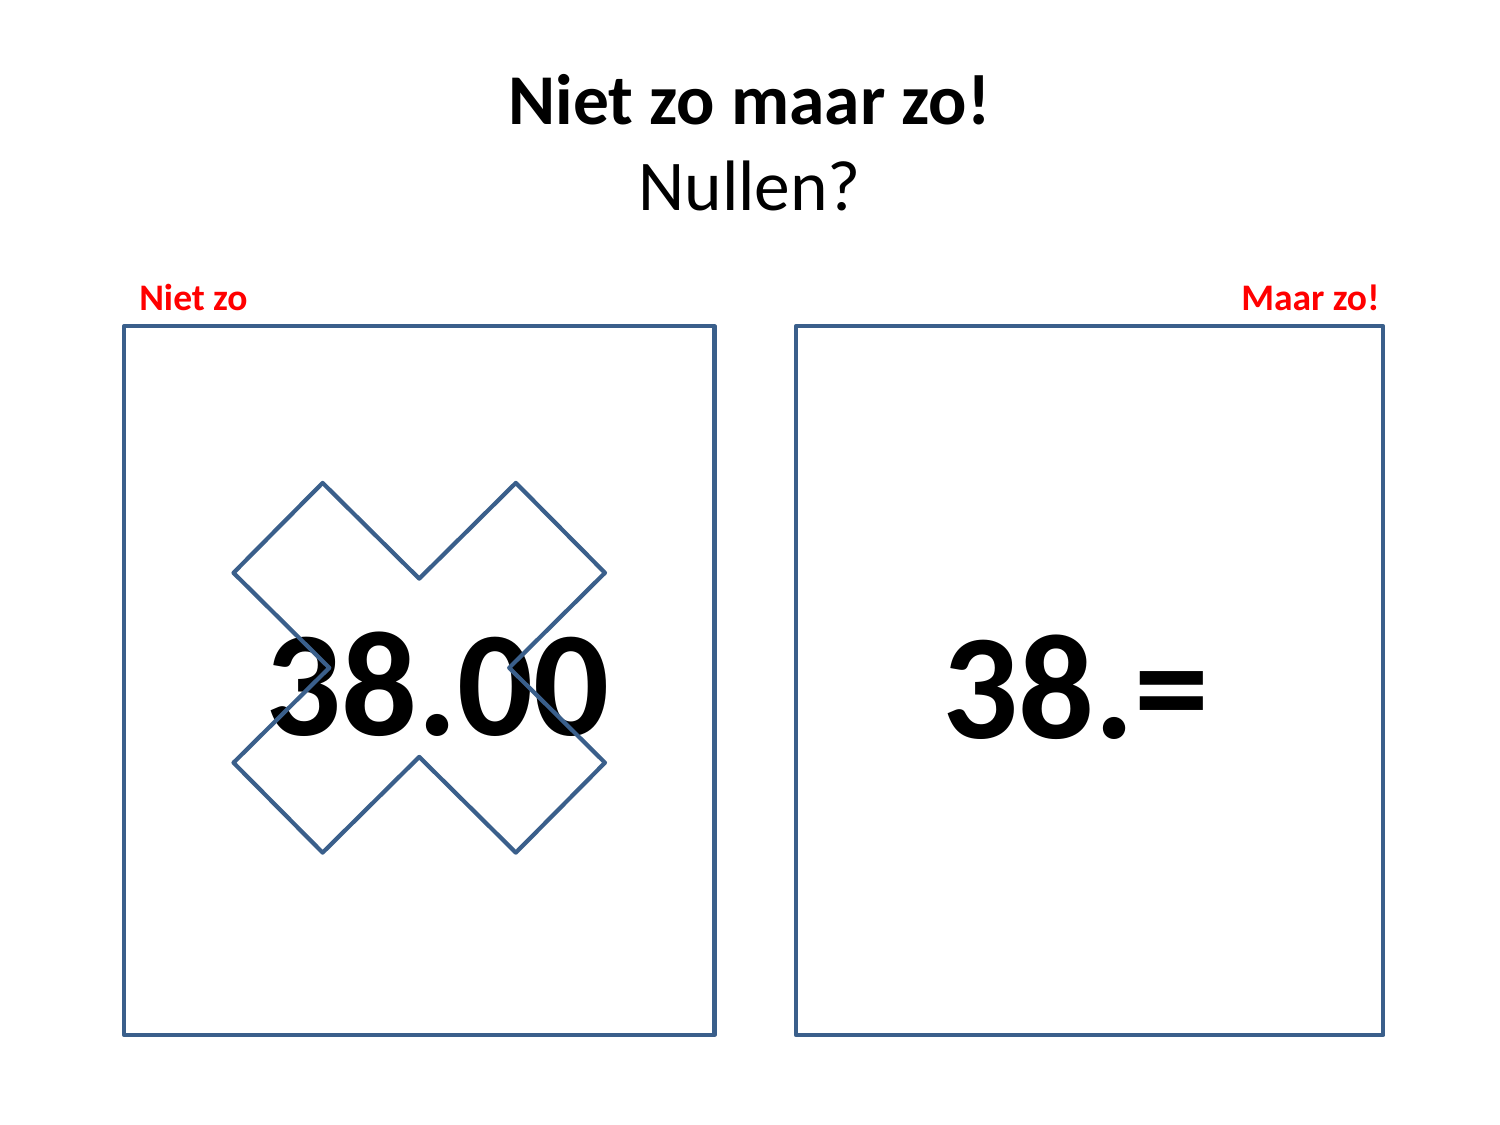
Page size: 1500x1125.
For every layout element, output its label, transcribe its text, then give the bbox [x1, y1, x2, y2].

text_box [231, 480, 608, 855]
text_box Niet zo [124, 265, 263, 326]
text_box 38.00 [183, 398, 644, 773]
text_box [794, 324, 1385, 1037]
text_box 38.= [927, 580, 1225, 776]
title Niet zo maar zo! Nullen? [75, 45, 1425, 233]
text_box Maar zo! [1226, 265, 1395, 326]
text_box [122, 324, 717, 1037]
